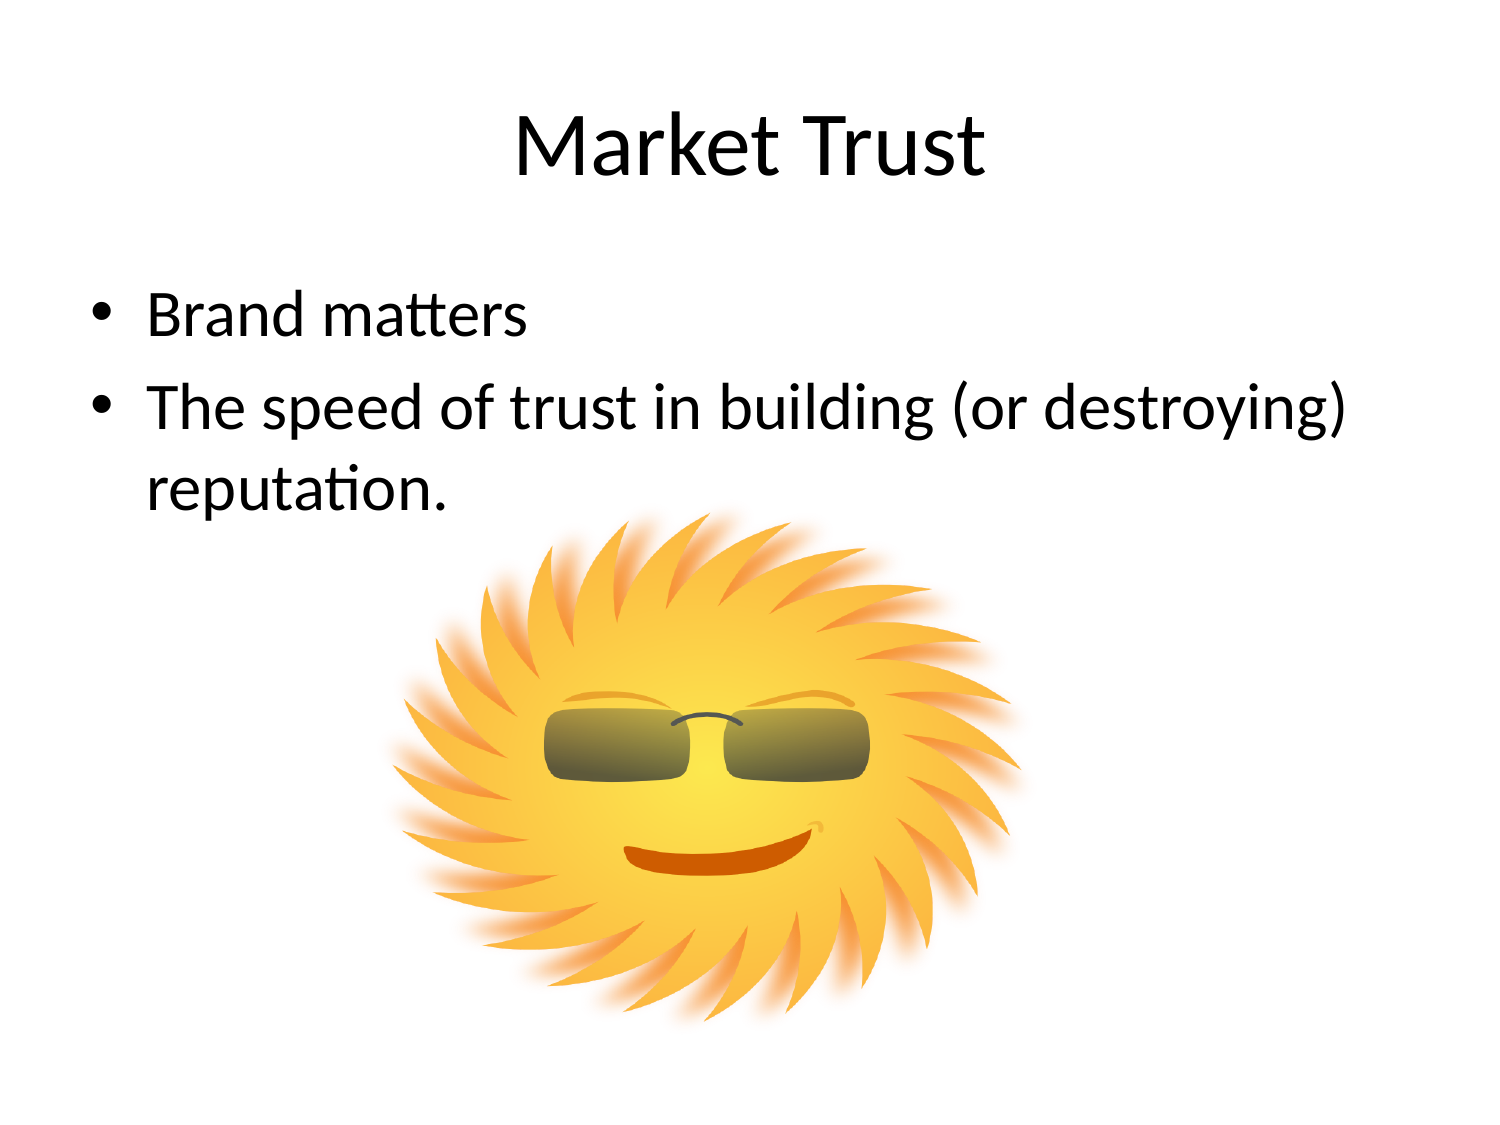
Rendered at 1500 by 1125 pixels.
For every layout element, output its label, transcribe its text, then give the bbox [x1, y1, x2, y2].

list Brand matters The speed of trust in building (or destroying) reputation. [75, 262, 1425, 1005]
picture [374, 499, 1038, 1036]
title Market Trust [75, 45, 1425, 233]
